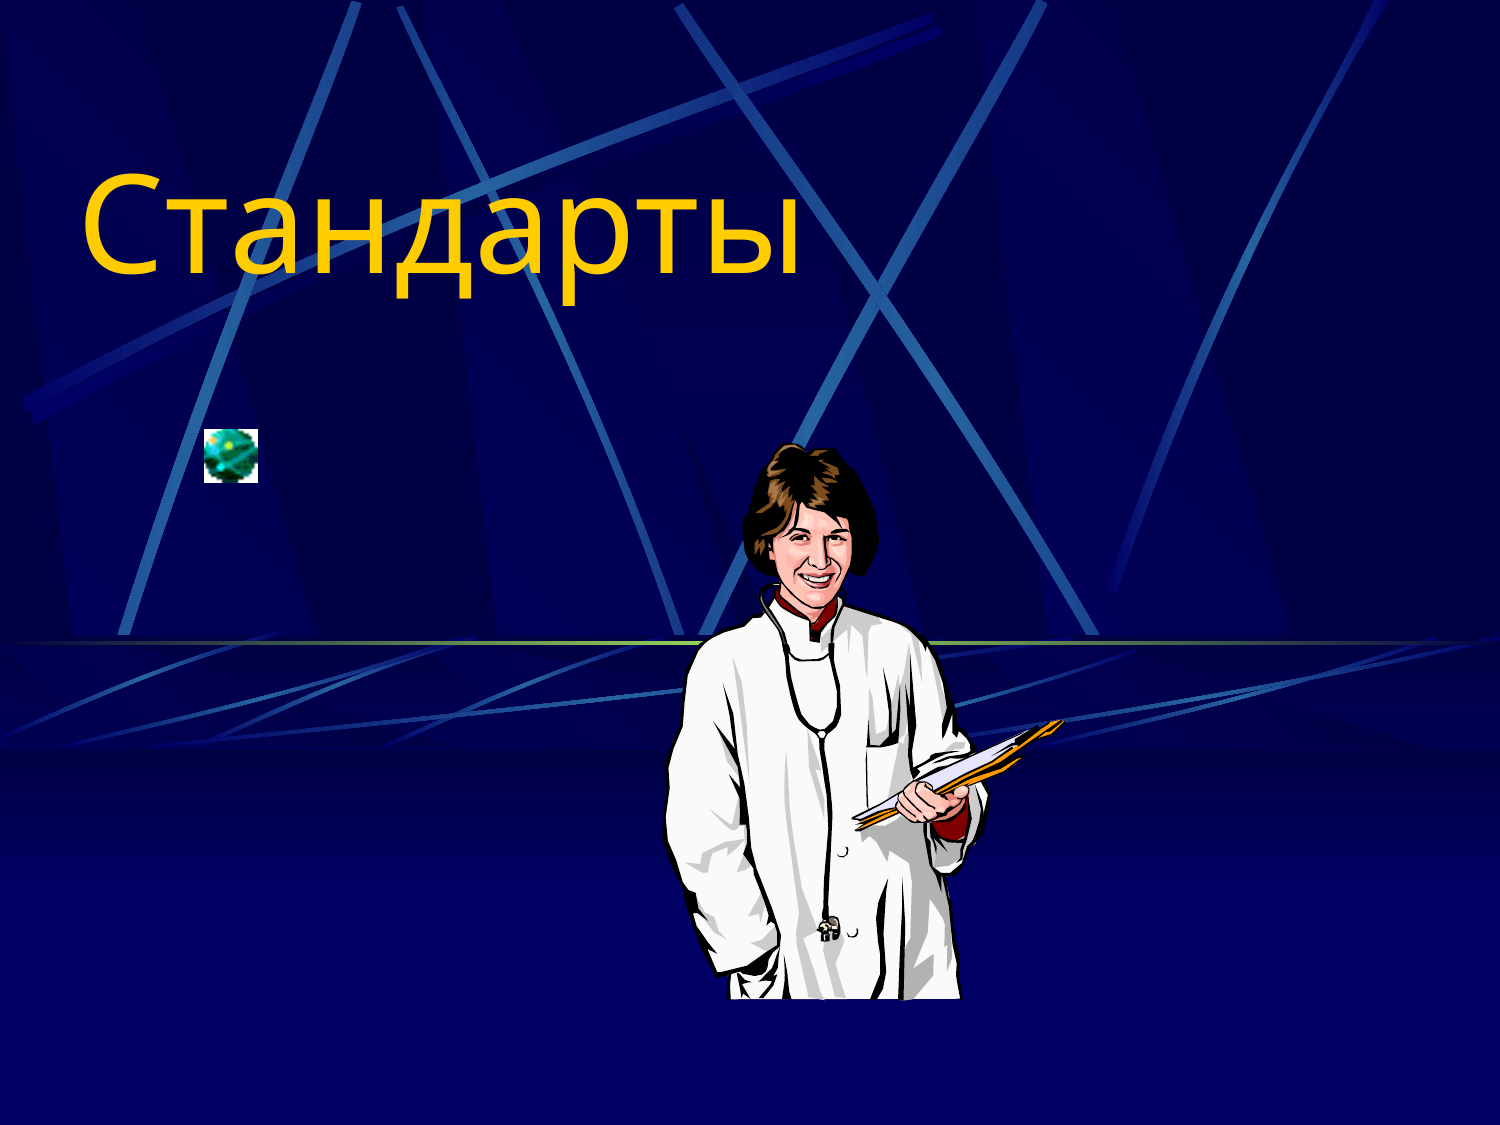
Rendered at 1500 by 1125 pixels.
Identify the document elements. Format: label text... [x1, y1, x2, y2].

picture [204, 429, 258, 483]
picture [662, 437, 1072, 1007]
title Стандарты [62, 62, 1251, 376]
